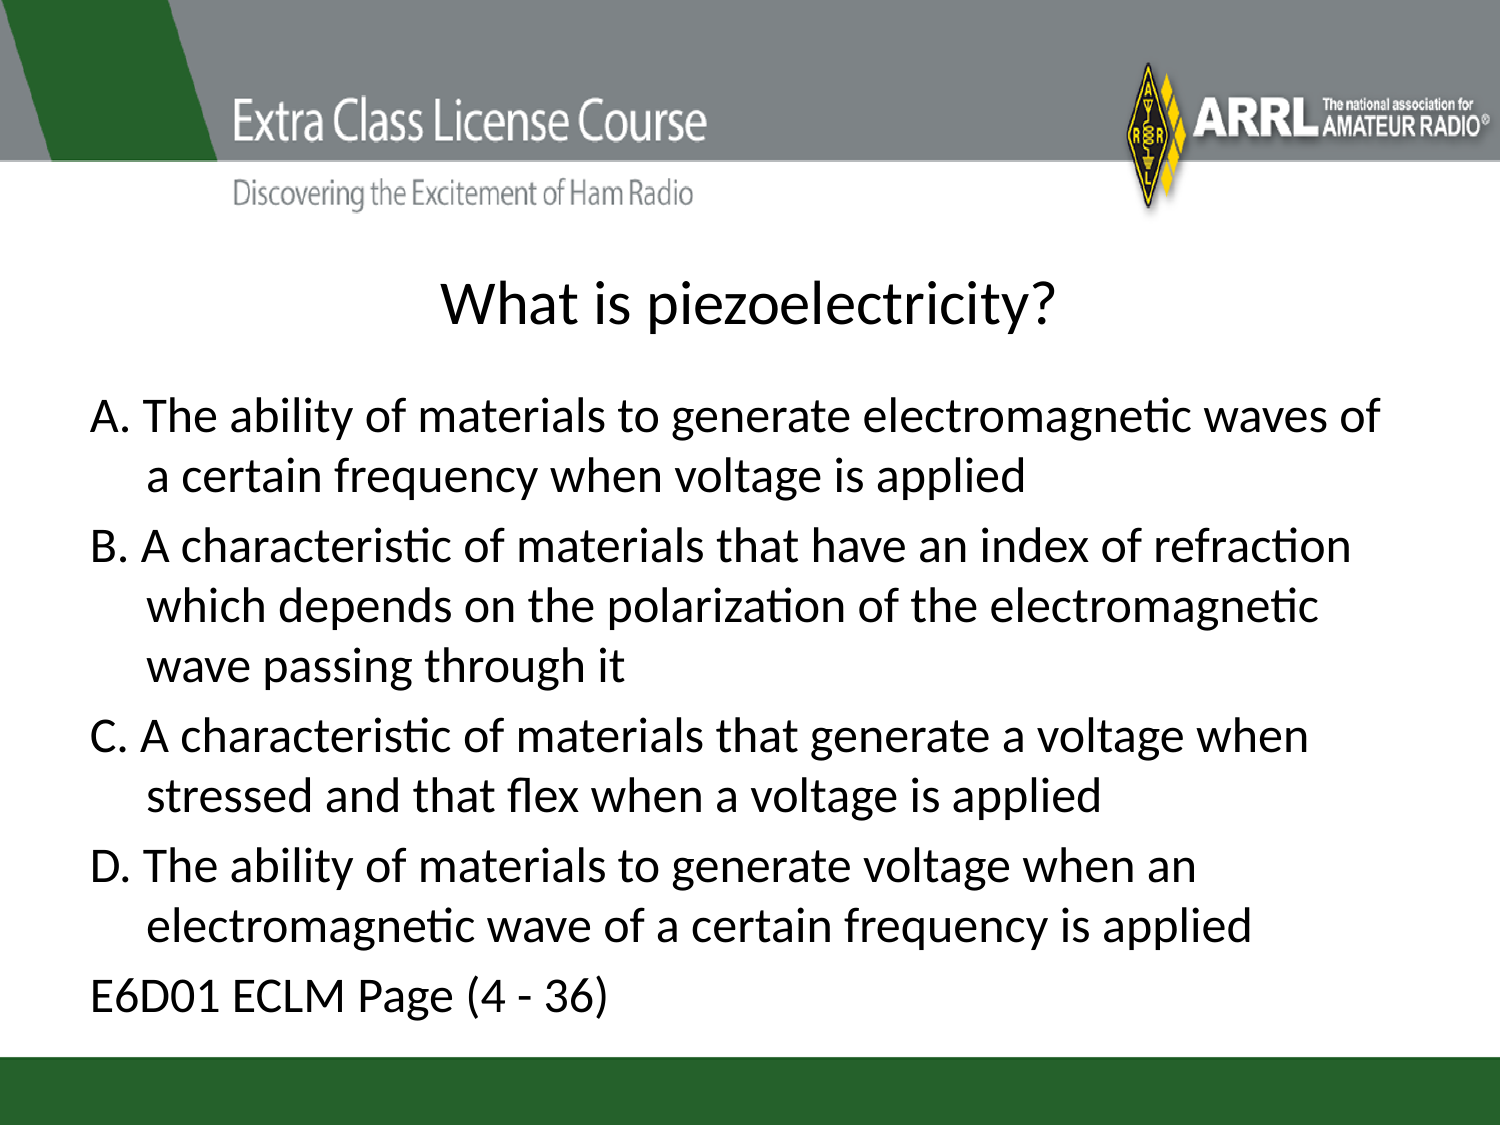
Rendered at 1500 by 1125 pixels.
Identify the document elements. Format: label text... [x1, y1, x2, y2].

picture [0, 0, 1500, 1125]
list A. The ability of materials to generate electromagnetic waves of a certain frequency when voltage is applied B. A characteristic of materials that have an index of refraction which depends on the polarization of the electromagnetic wave passing through it C. A characteristic of materials that generate a voltage when stressed and that flex when a voltage is applied D. The ability of materials to generate voltage when an electromagnetic wave of a certain frequency is applied E6D01 ECLM Page (4 - 36) [75, 375, 1425, 893]
title What is piezoelectricity? [75, 254, 1425, 375]
